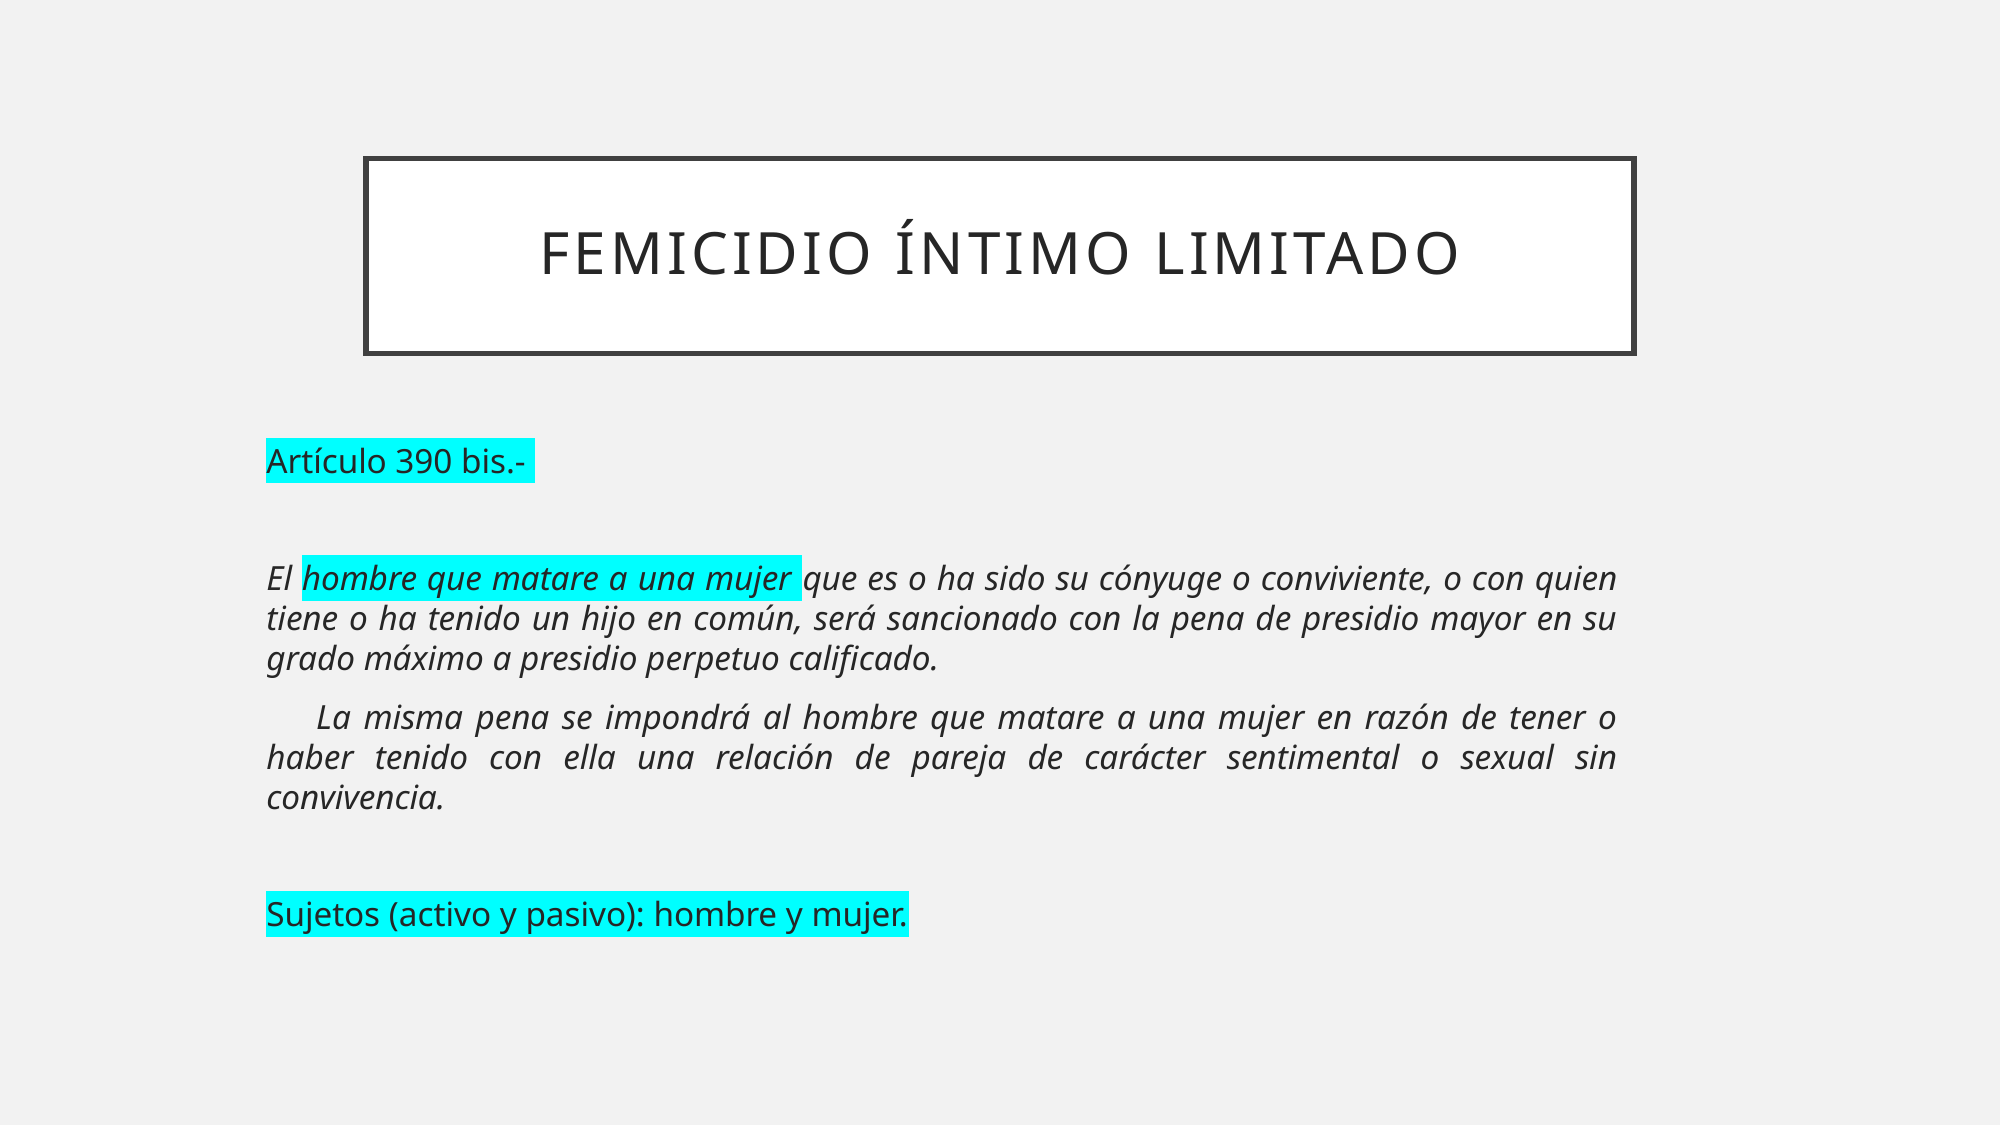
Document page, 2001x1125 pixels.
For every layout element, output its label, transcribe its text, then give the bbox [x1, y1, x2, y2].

list Artículo 390 bis.- El hombre que matare a una mujer que es o ha sido su cónyuge o conviviente, o con quien tiene o ha tenido un hijo en común, será sancionado con la pena de presidio mayor en su grado máximo a presidio perpetuo calificado. La misma pena se impondrá al hombre que matare a una mujer en razón de tener o haber tenido con ella una relación de pareja de carácter sentimental o sexual sin convivencia. Sujetos (activo y pasivo): hombre y mujer. [251, 432, 1634, 942]
title Femicidio íntimo limitado [363, 156, 1637, 356]
